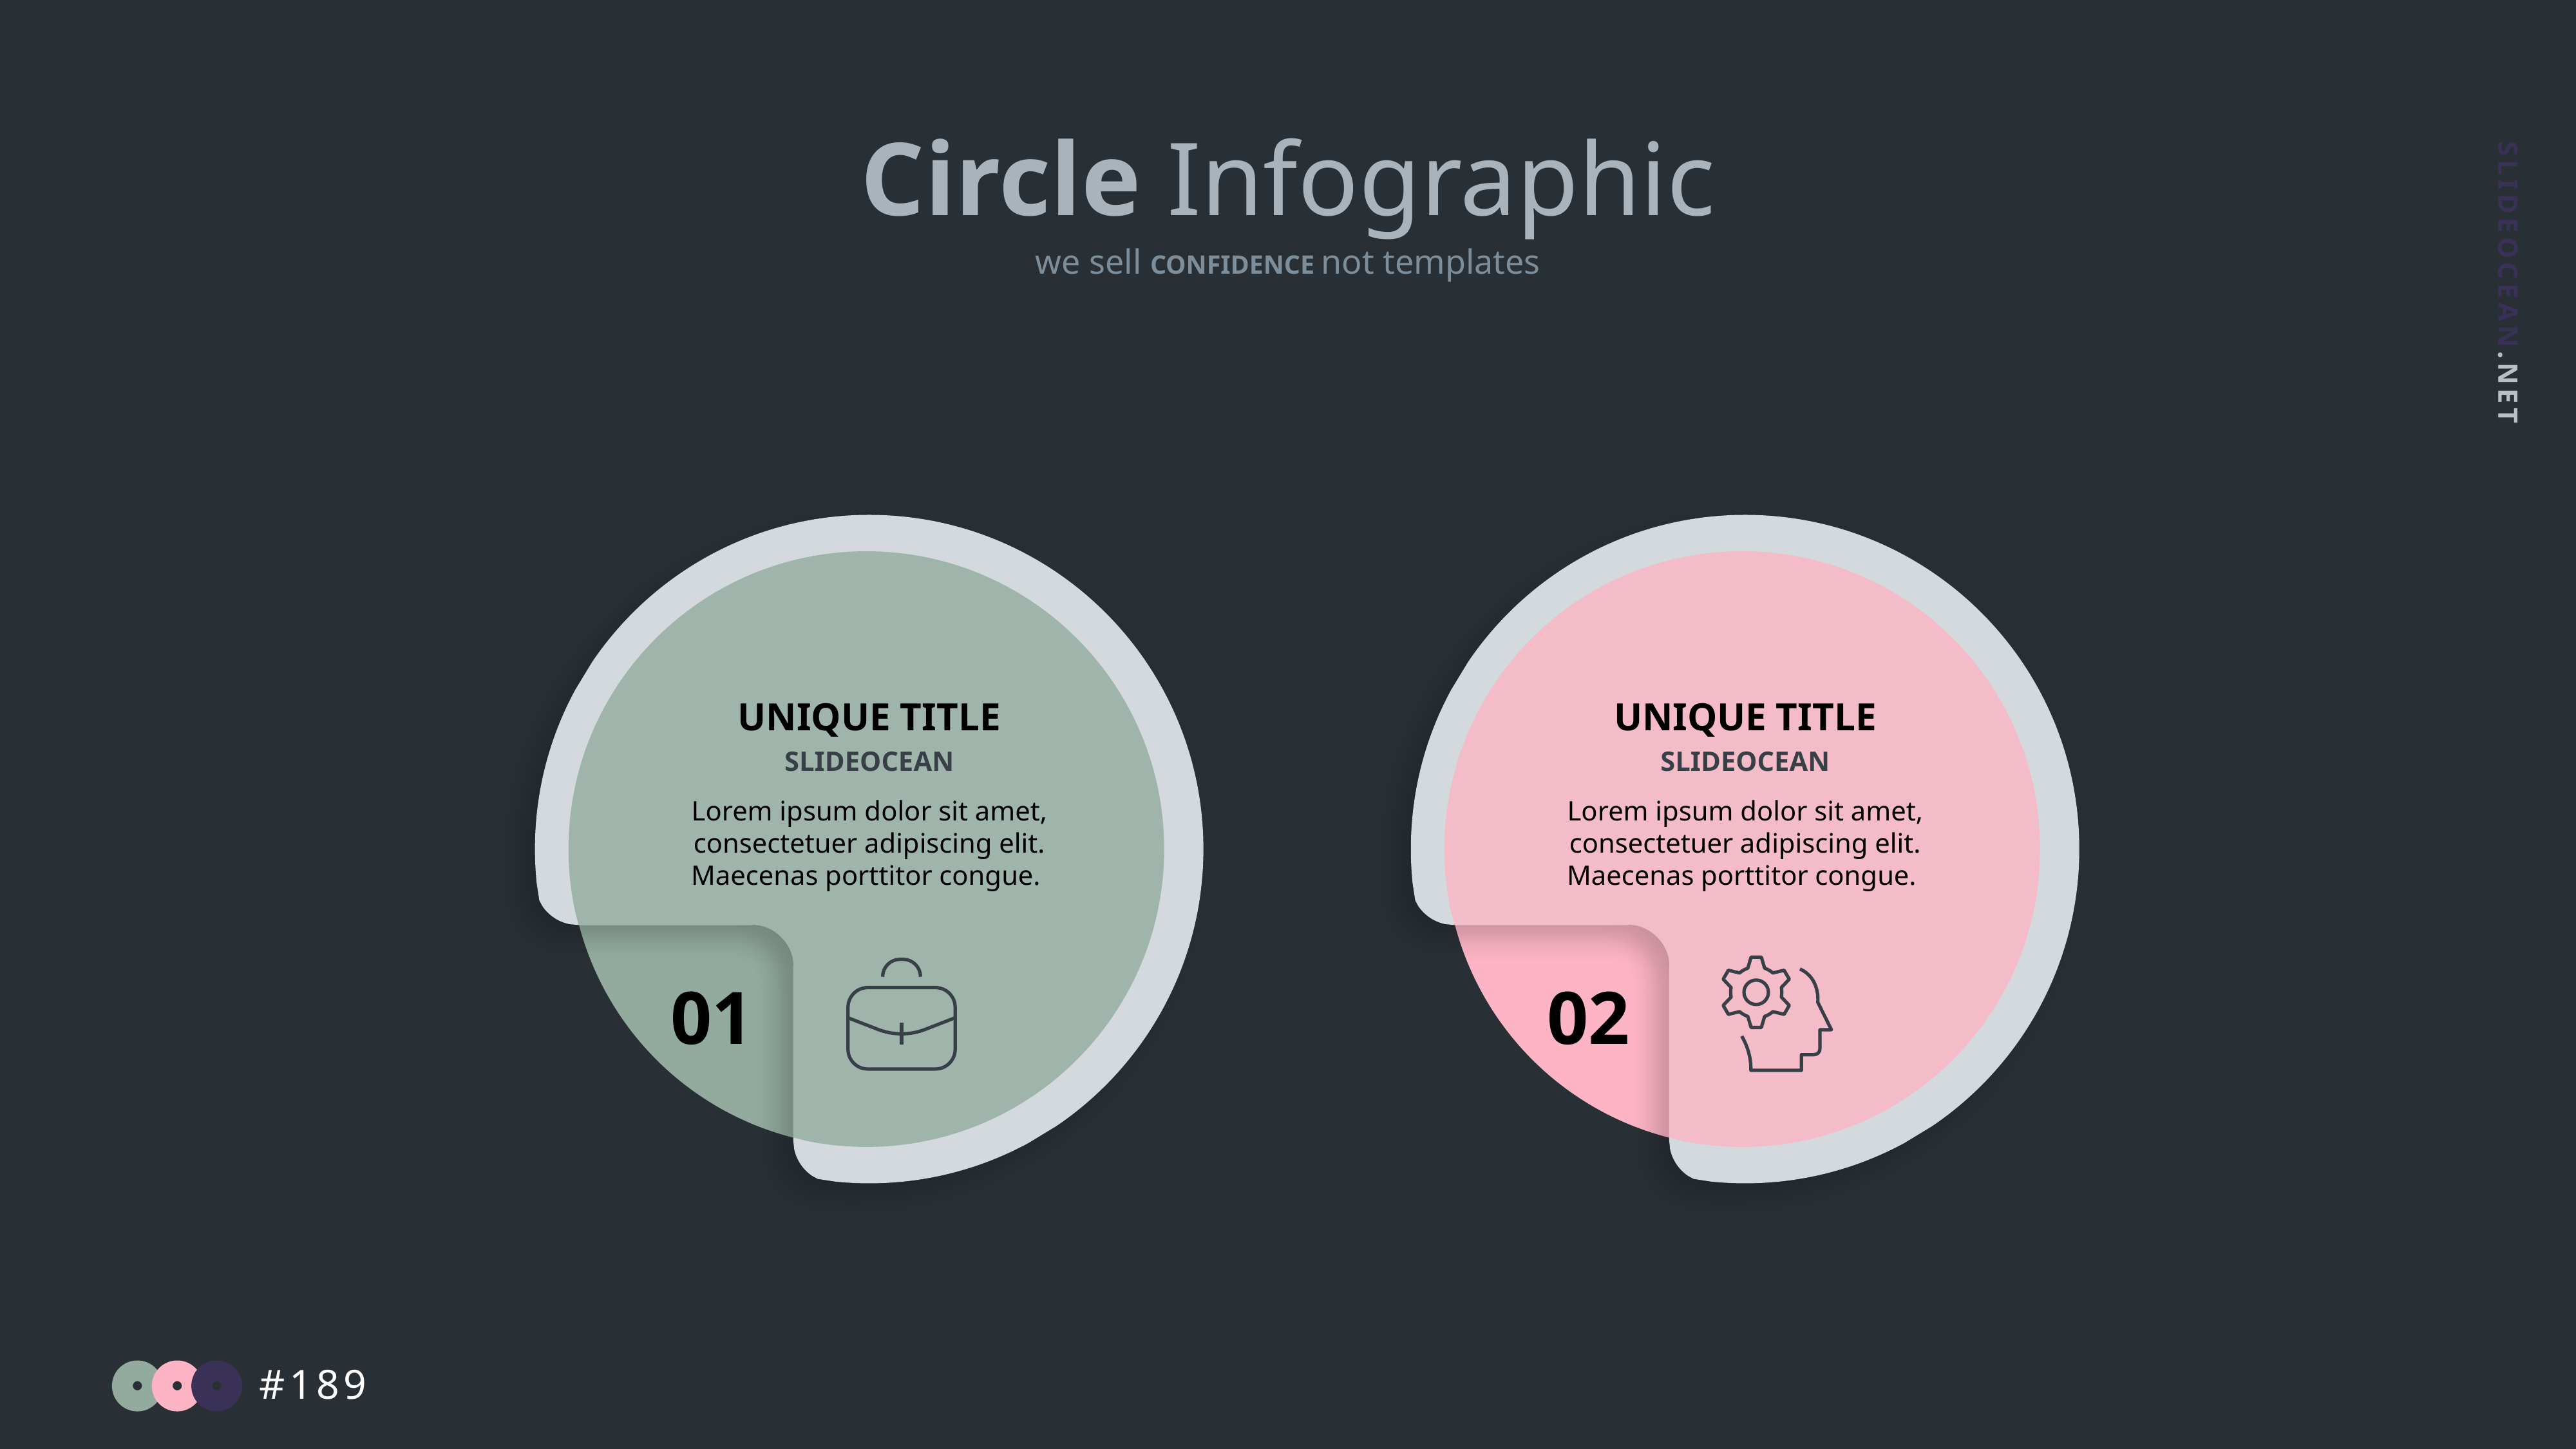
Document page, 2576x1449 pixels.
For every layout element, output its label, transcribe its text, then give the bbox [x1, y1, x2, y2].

text_box Circle Infographic [851, 110, 1725, 241]
text_box we sell CONFIDENCE not templates [1026, 241, 1550, 285]
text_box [1410, 514, 2080, 1184]
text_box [661, 687, 1077, 897]
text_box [1537, 687, 1953, 897]
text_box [535, 514, 1204, 1184]
text_box #189 [259, 1359, 402, 1408]
